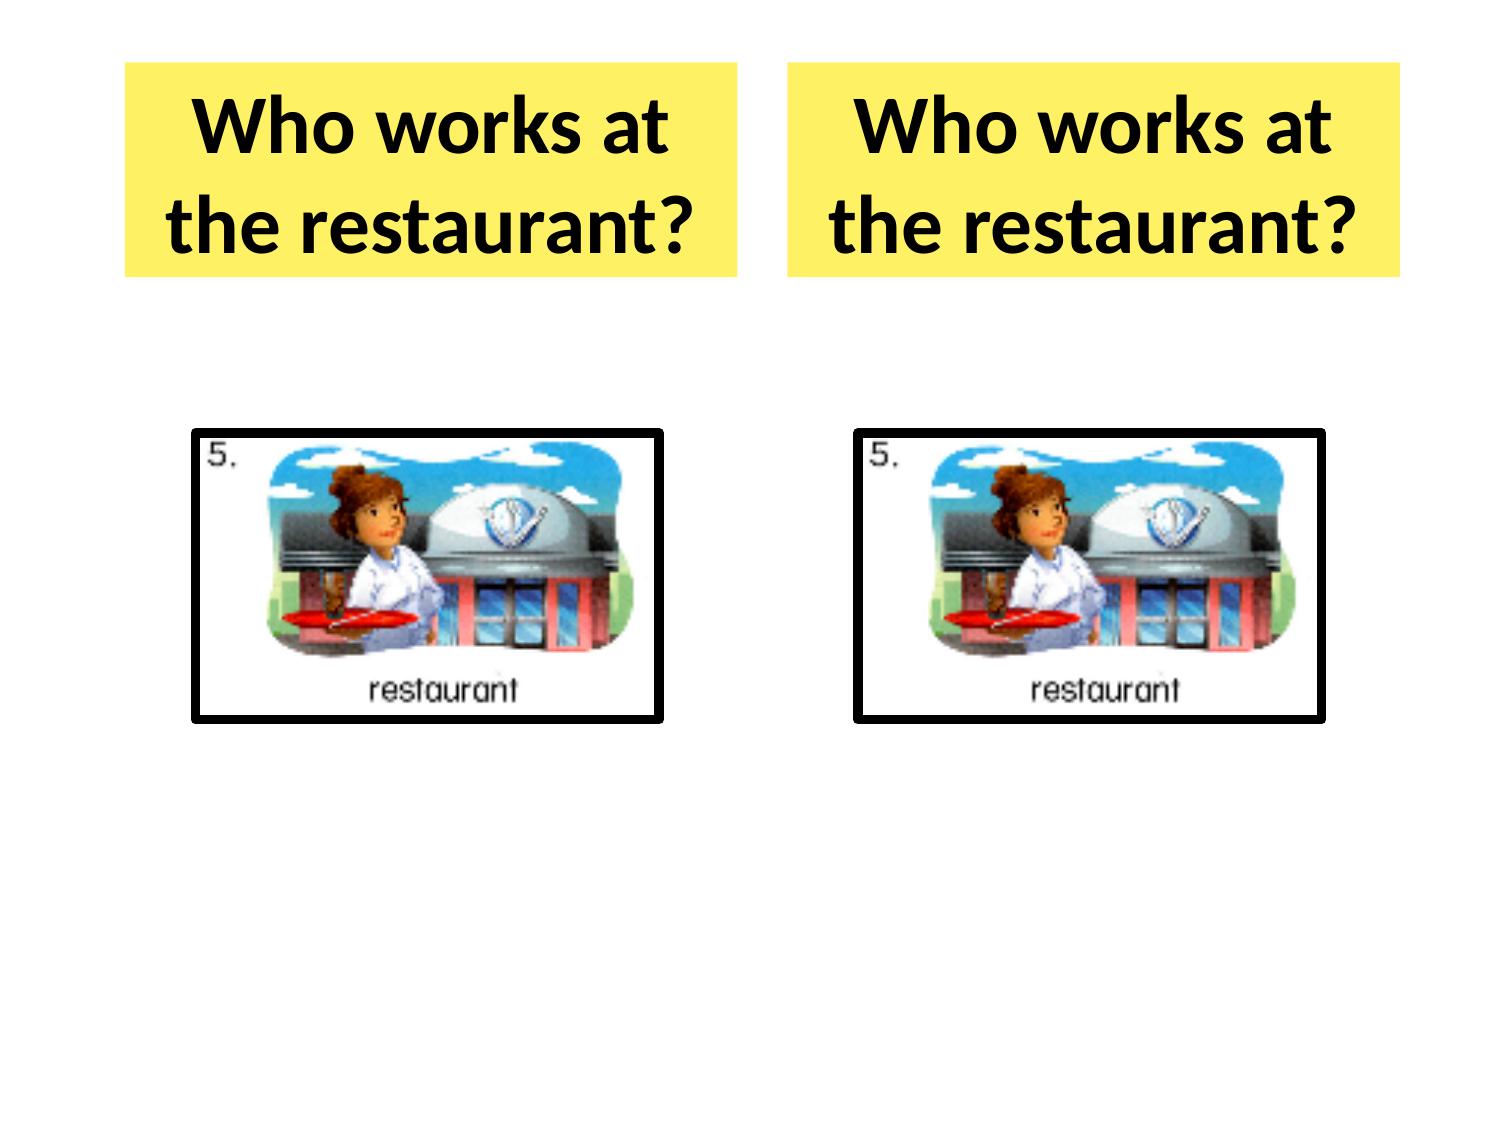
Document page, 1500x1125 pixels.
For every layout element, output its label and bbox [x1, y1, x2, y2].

text_box [124, 62, 738, 716]
text_box [787, 62, 1401, 716]
